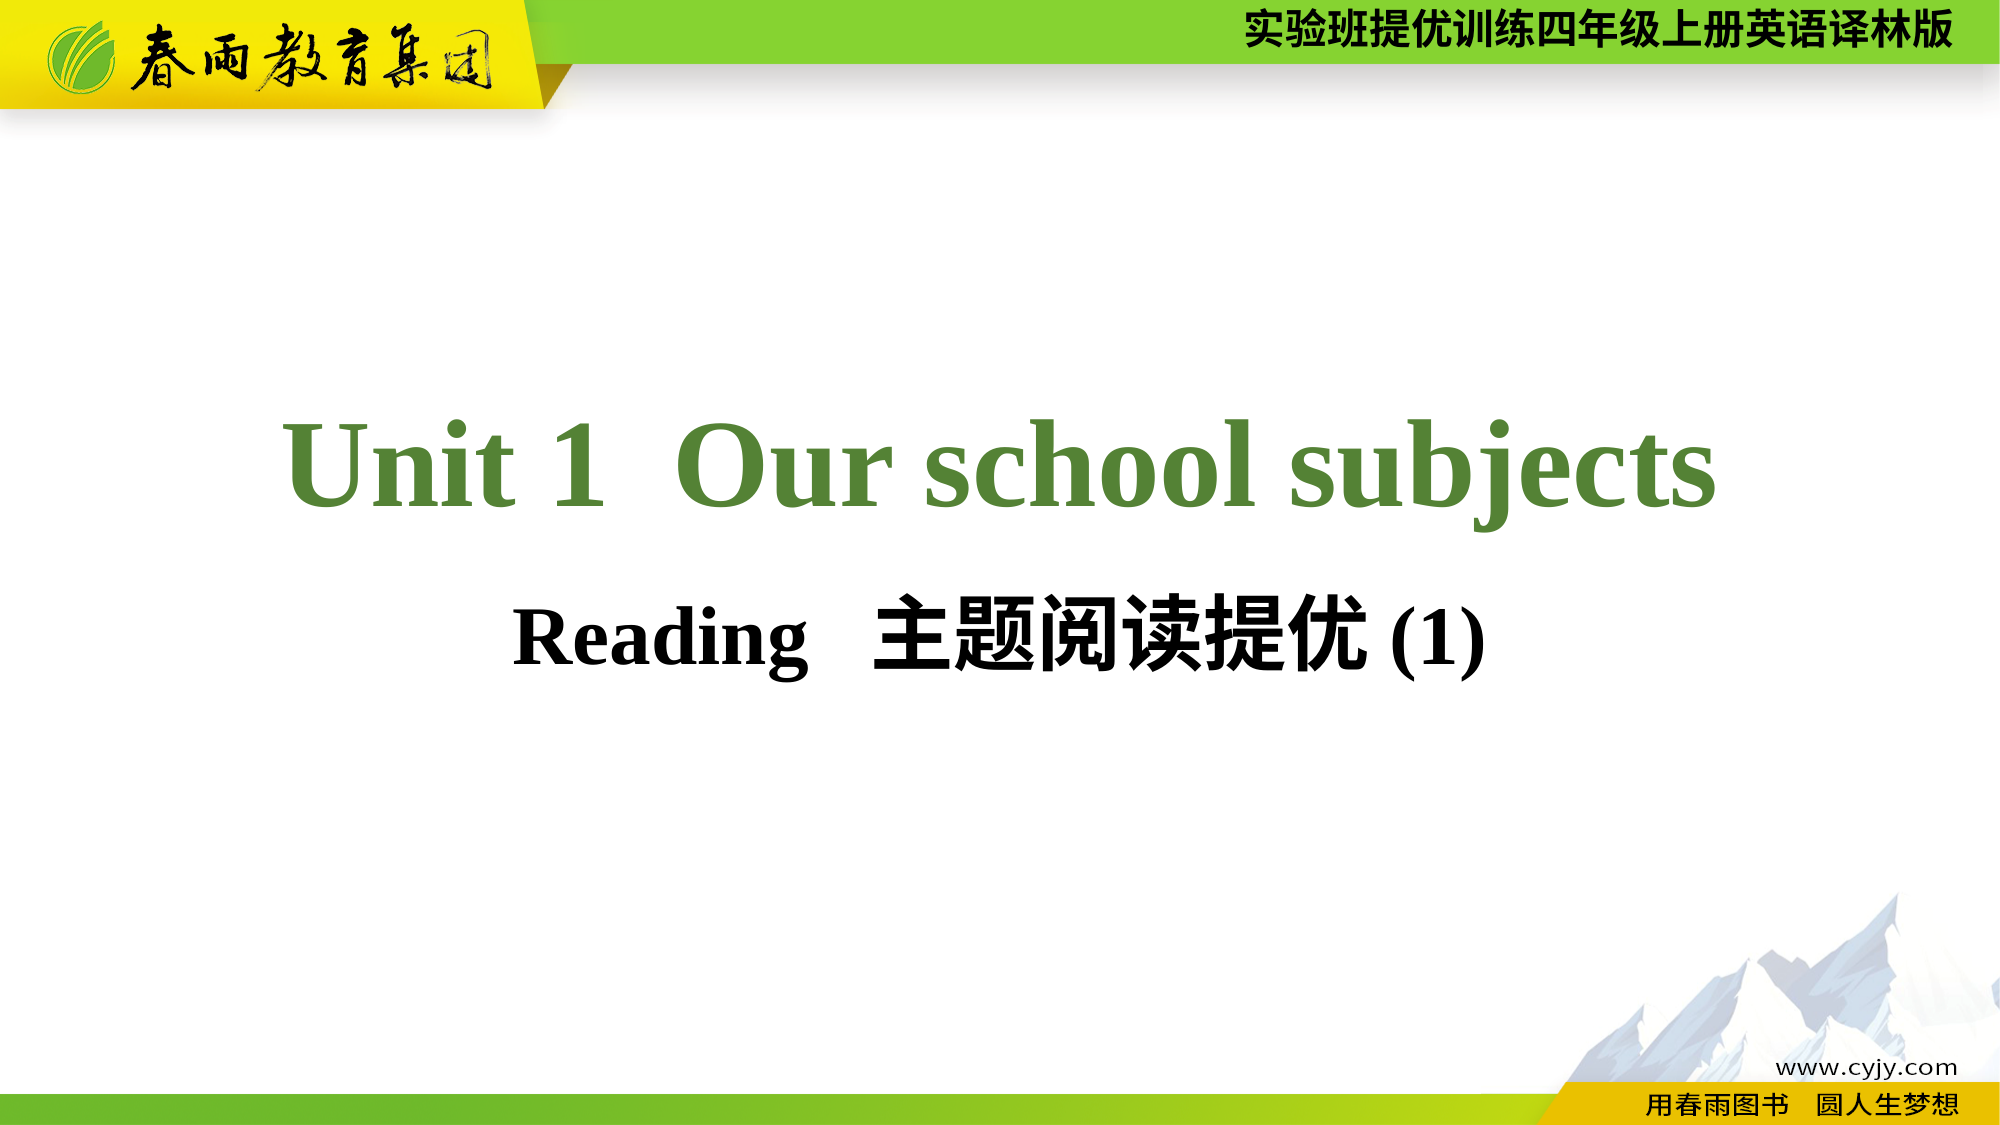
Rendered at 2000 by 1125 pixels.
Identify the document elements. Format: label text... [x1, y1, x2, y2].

text_box Unit 1 Our school subjects Reading 主题阅读提优(1) [0, 298, 2000, 689]
picture [0, 689, 2000, 1125]
picture [0, 0, 2000, 298]
